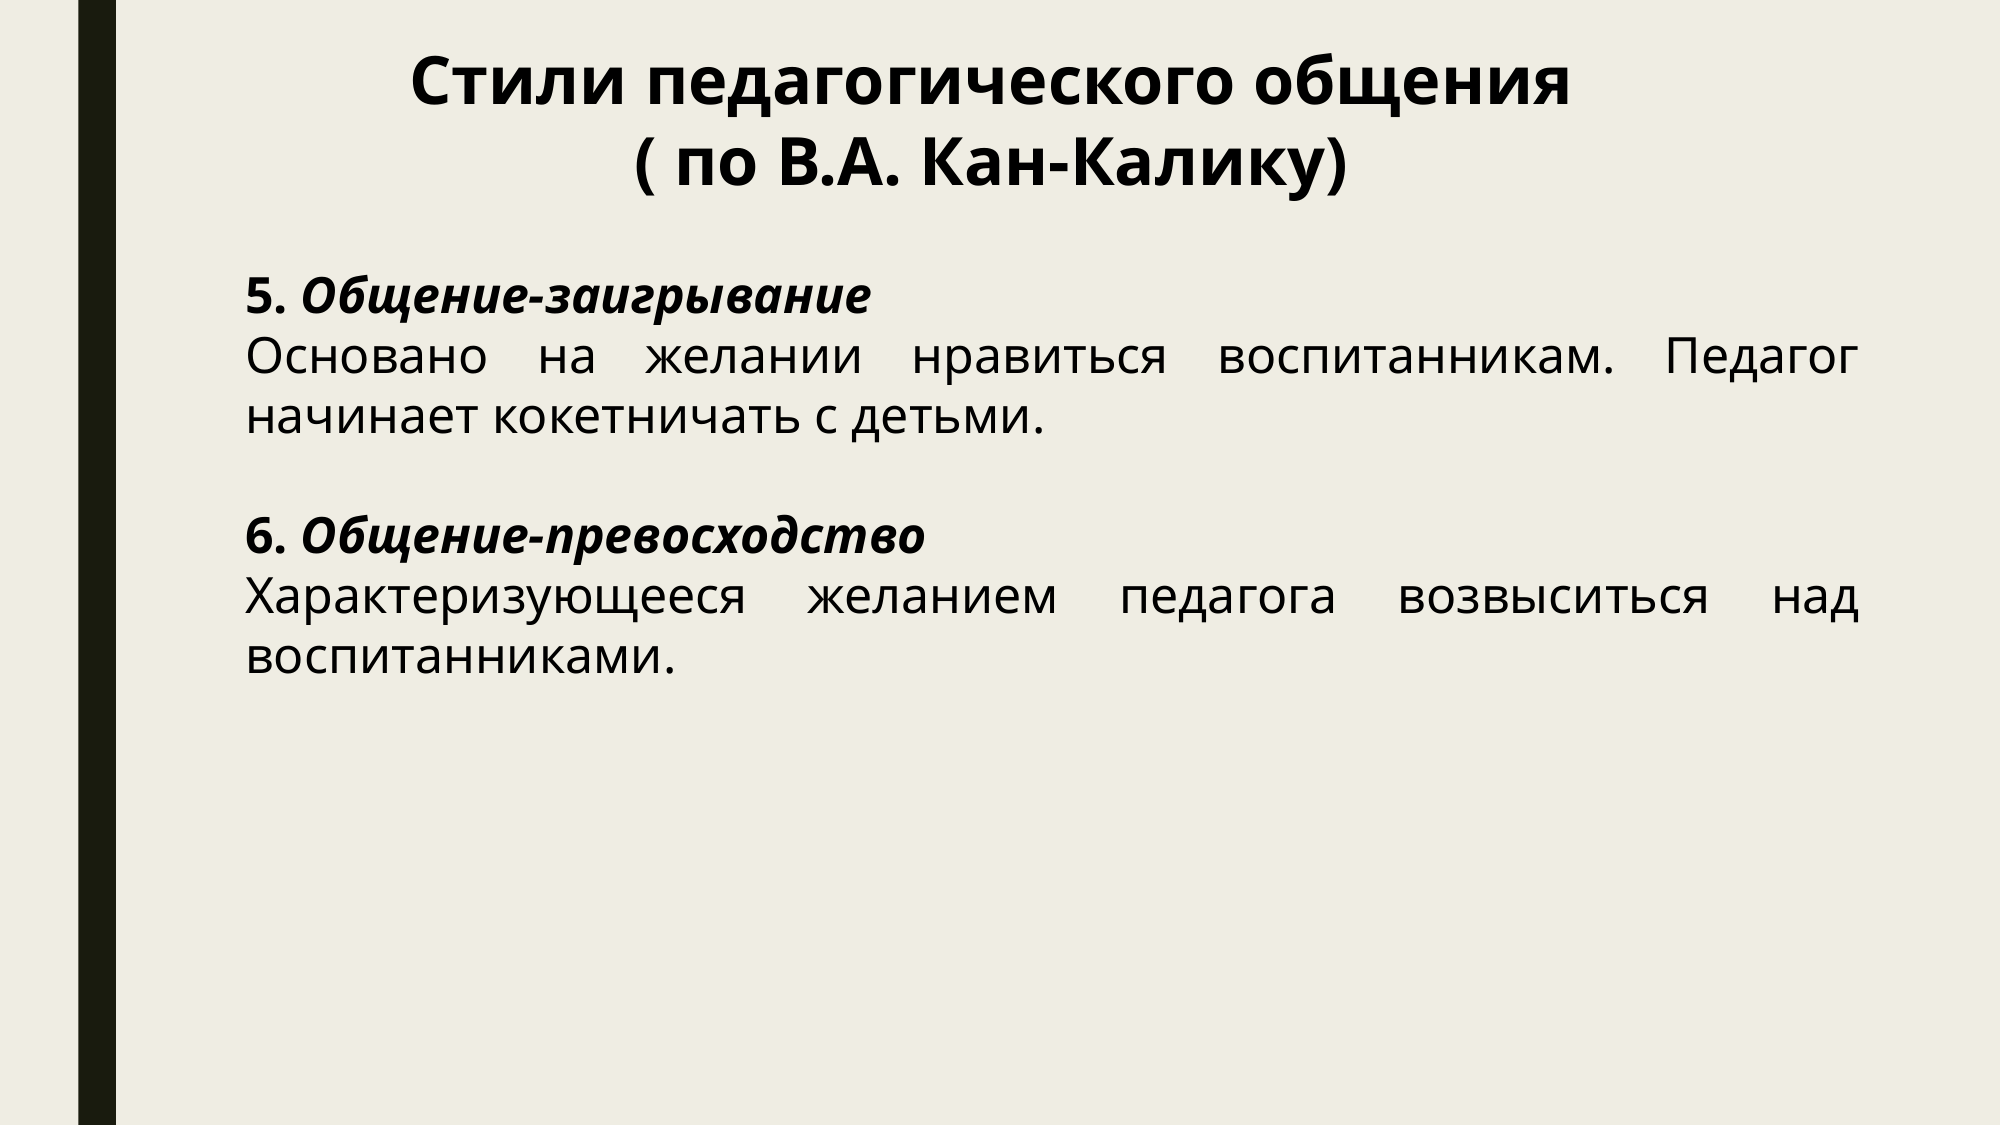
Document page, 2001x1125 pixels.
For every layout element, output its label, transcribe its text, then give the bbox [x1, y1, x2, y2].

text_box 5. Общение-заигрывание Основано на желании нравиться воспитанникам. Педагог начинает кокетничать с детьми. 6. Общение-превосходство Характеризующееся желанием педагога возвыситься над воспитанниками. [230, 256, 1875, 761]
text_box Стили педагогического общения ( по В.А. Кан-Калику) [373, 30, 1626, 251]
